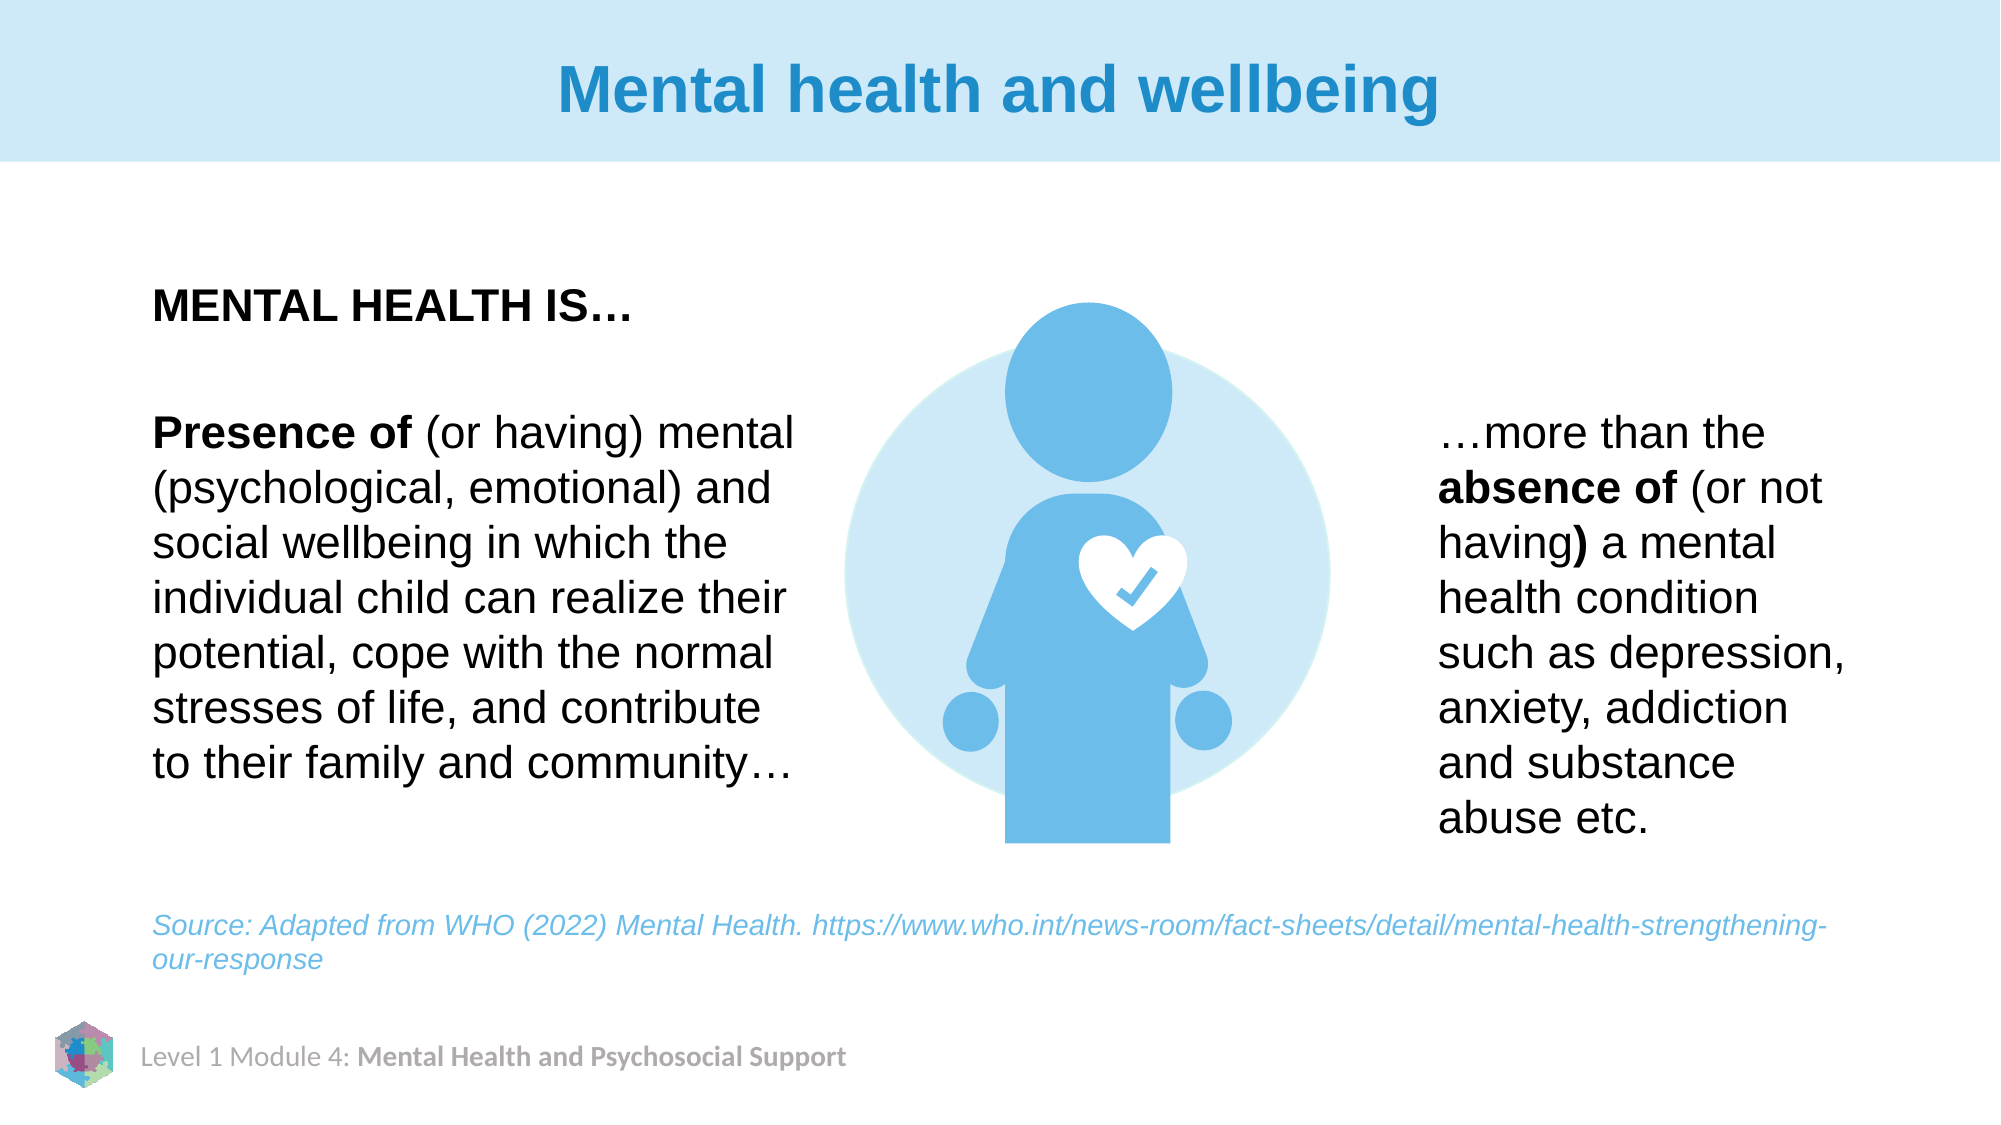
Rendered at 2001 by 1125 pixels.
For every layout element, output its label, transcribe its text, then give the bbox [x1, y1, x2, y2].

text_box MENTAL HEALTH IS… [137, 267, 778, 338]
picture [55, 1021, 113, 1088]
text_box [844, 376, 954, 771]
text_box Presence of (or having) mental (psychological, emotional) and social wellbeing in which the individual child can realize their potential, cope with the normal stresses of life, and contribute to their family and community… [137, 395, 820, 796]
text_box [1221, 376, 1331, 771]
text_box …more than the absence of (or not having) a mental health condition such as depression, anxiety, addiction and substance abuse etc. [1422, 395, 1863, 850]
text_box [954, 302, 1221, 844]
text_box Source: Adapted from WHO (2022) Mental Health. https://www.who.int/news-room/fact-sheets/detail/mental-health-strengthening-our-response [137, 898, 1863, 983]
title Mental health and wellbeing [137, 19, 1863, 163]
